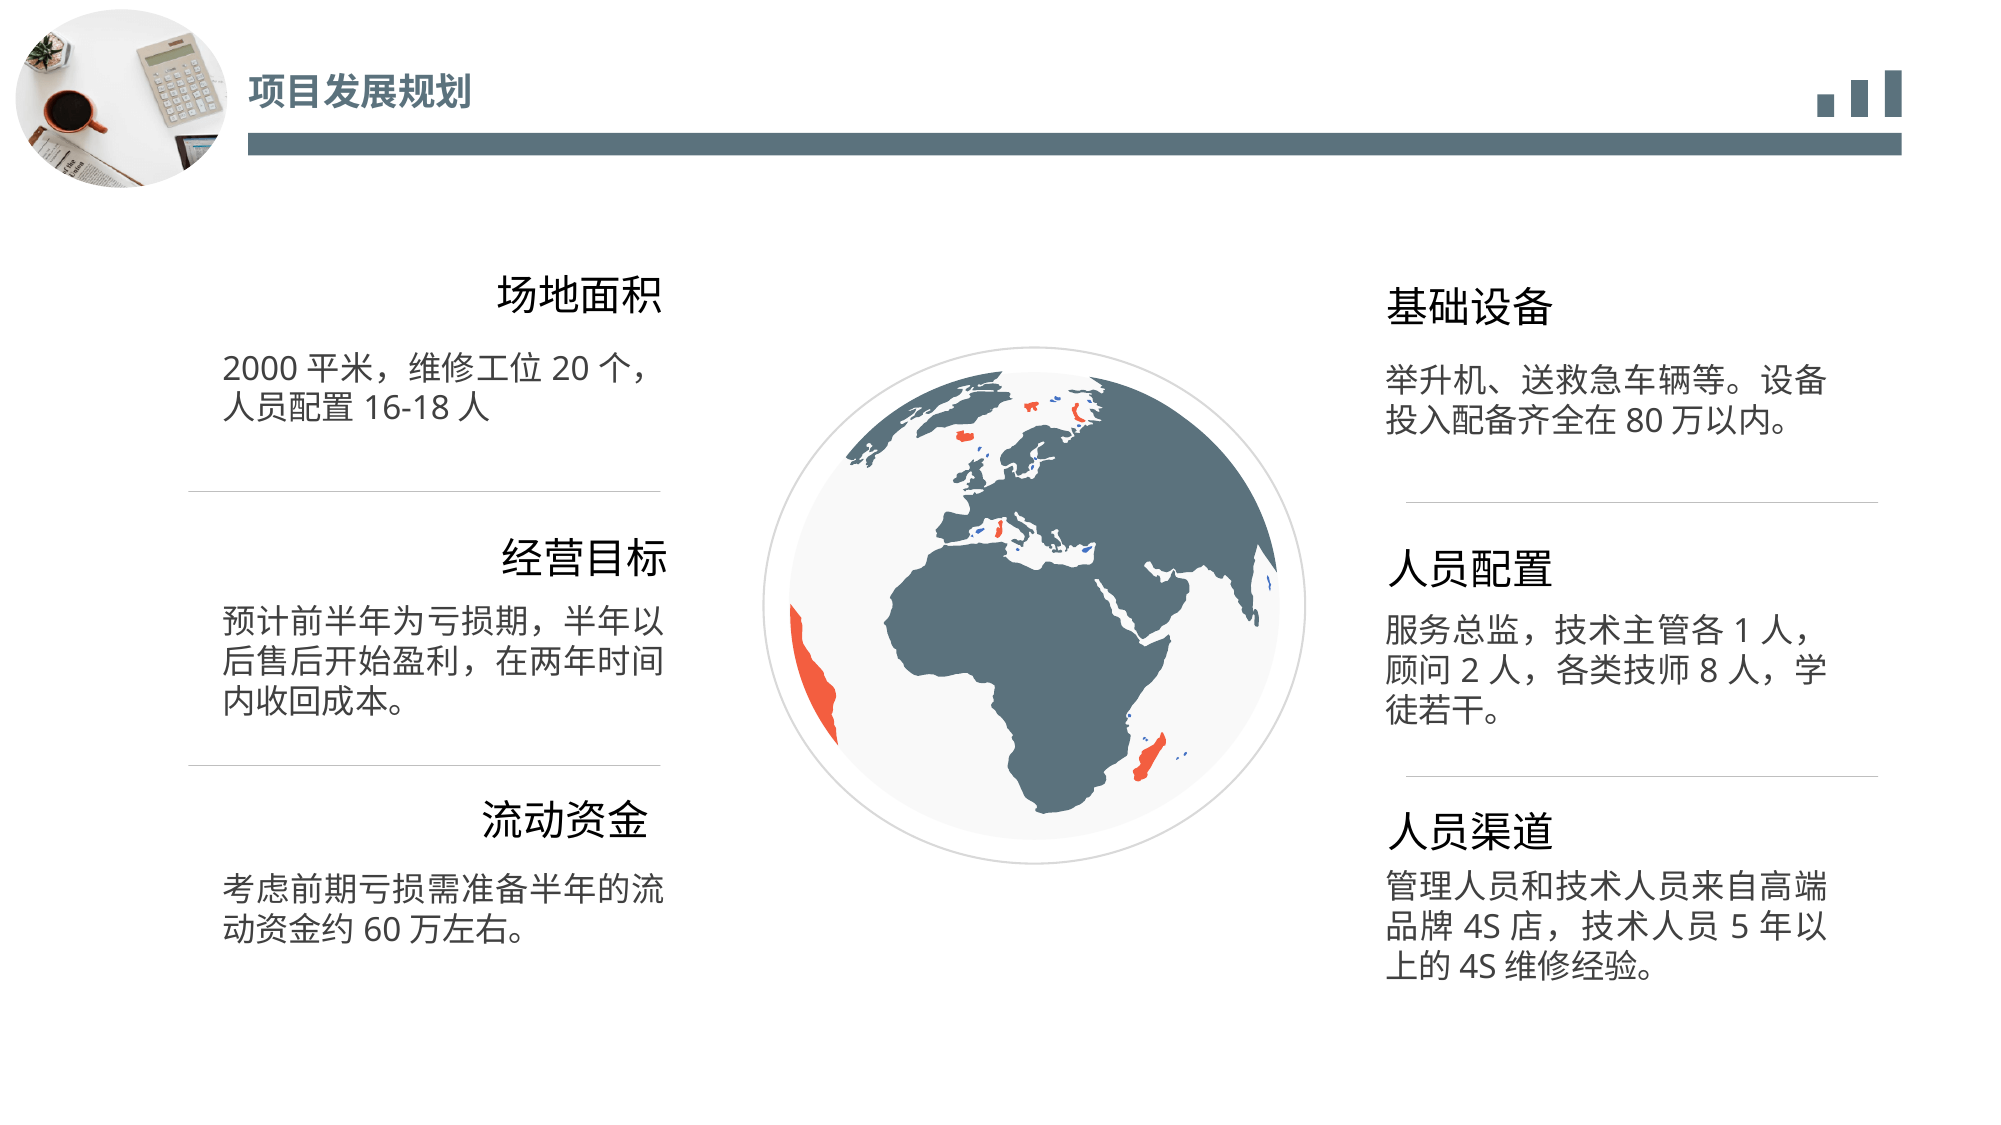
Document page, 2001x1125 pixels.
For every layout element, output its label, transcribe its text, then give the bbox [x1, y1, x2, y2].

text_box 场地面积 [365, 261, 679, 327]
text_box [1817, 70, 1902, 117]
text_box 举升机、送救急车辆等。设备投入配备齐全在80万以内。 [1370, 352, 1843, 447]
text_box [247, 132, 1903, 156]
text_box 预计前半年为亏损期，半年以后售后开始盈利，在两年时间内收回成本。 [207, 592, 680, 728]
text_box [763, 347, 1306, 864]
text_box 流动资金 [333, 786, 664, 852]
text_box 项目发展规划 [233, 60, 489, 121]
text_box 管理人员和技术人员来自高端品牌4S店，技术人员5年以上的4S维修经验。 [1370, 857, 1843, 993]
text_box 经营目标 [484, 524, 684, 589]
text_box 服务总监，技术主管各1人，顾问2人，各类技师8人，学徒若干。 [1370, 601, 1843, 736]
text_box 2000平米，维修工位20个，人员配置16-18人 [207, 339, 680, 434]
text_box 考虑前期亏损需准备半年的流动资金约60万左右。 [207, 860, 680, 956]
text_box 人员配置 [1372, 535, 1703, 601]
text_box 基础设备 [1372, 273, 1685, 338]
text_box 人员渠道 [1372, 798, 1774, 857]
text_box [14, 8, 229, 189]
